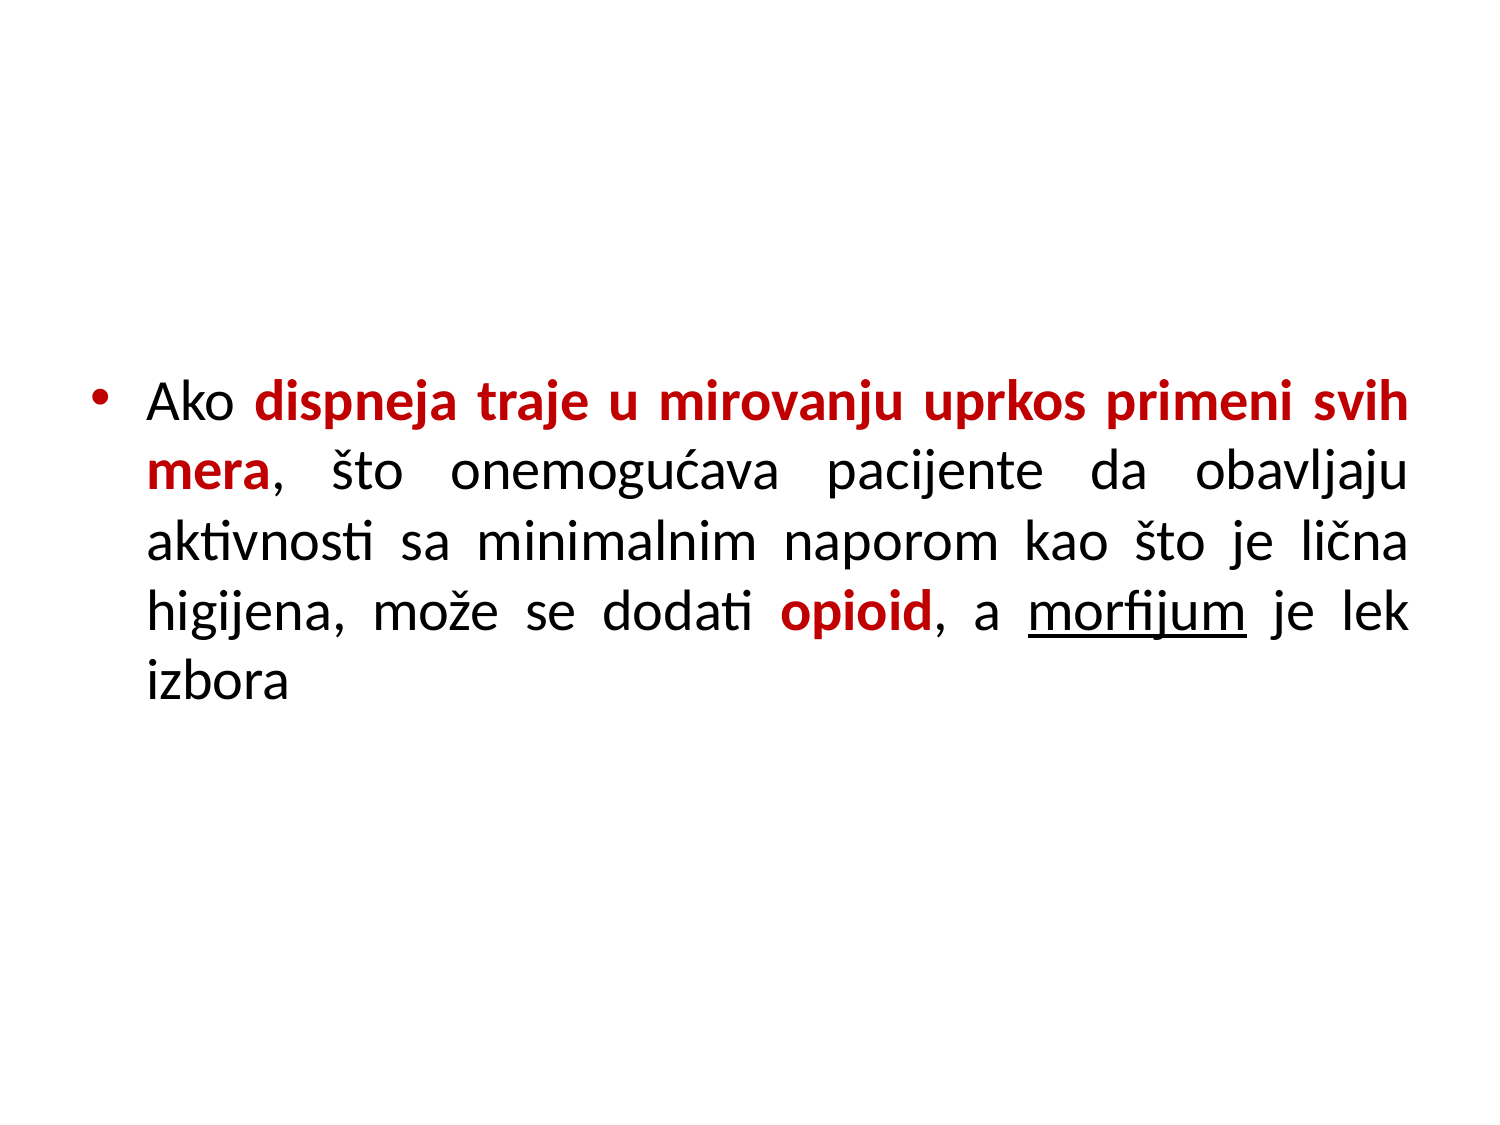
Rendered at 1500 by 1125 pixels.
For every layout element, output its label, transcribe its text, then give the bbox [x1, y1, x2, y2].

list Ako dispneja traje u mirovanju uprkos primeni svih mera, što onemogućava pacijente da obavljaju aktivnosti sa minimalnim naporom kao što je lična higijena, može se dodati opioid, a morfijum je lek izbora [75, 262, 1425, 1005]
